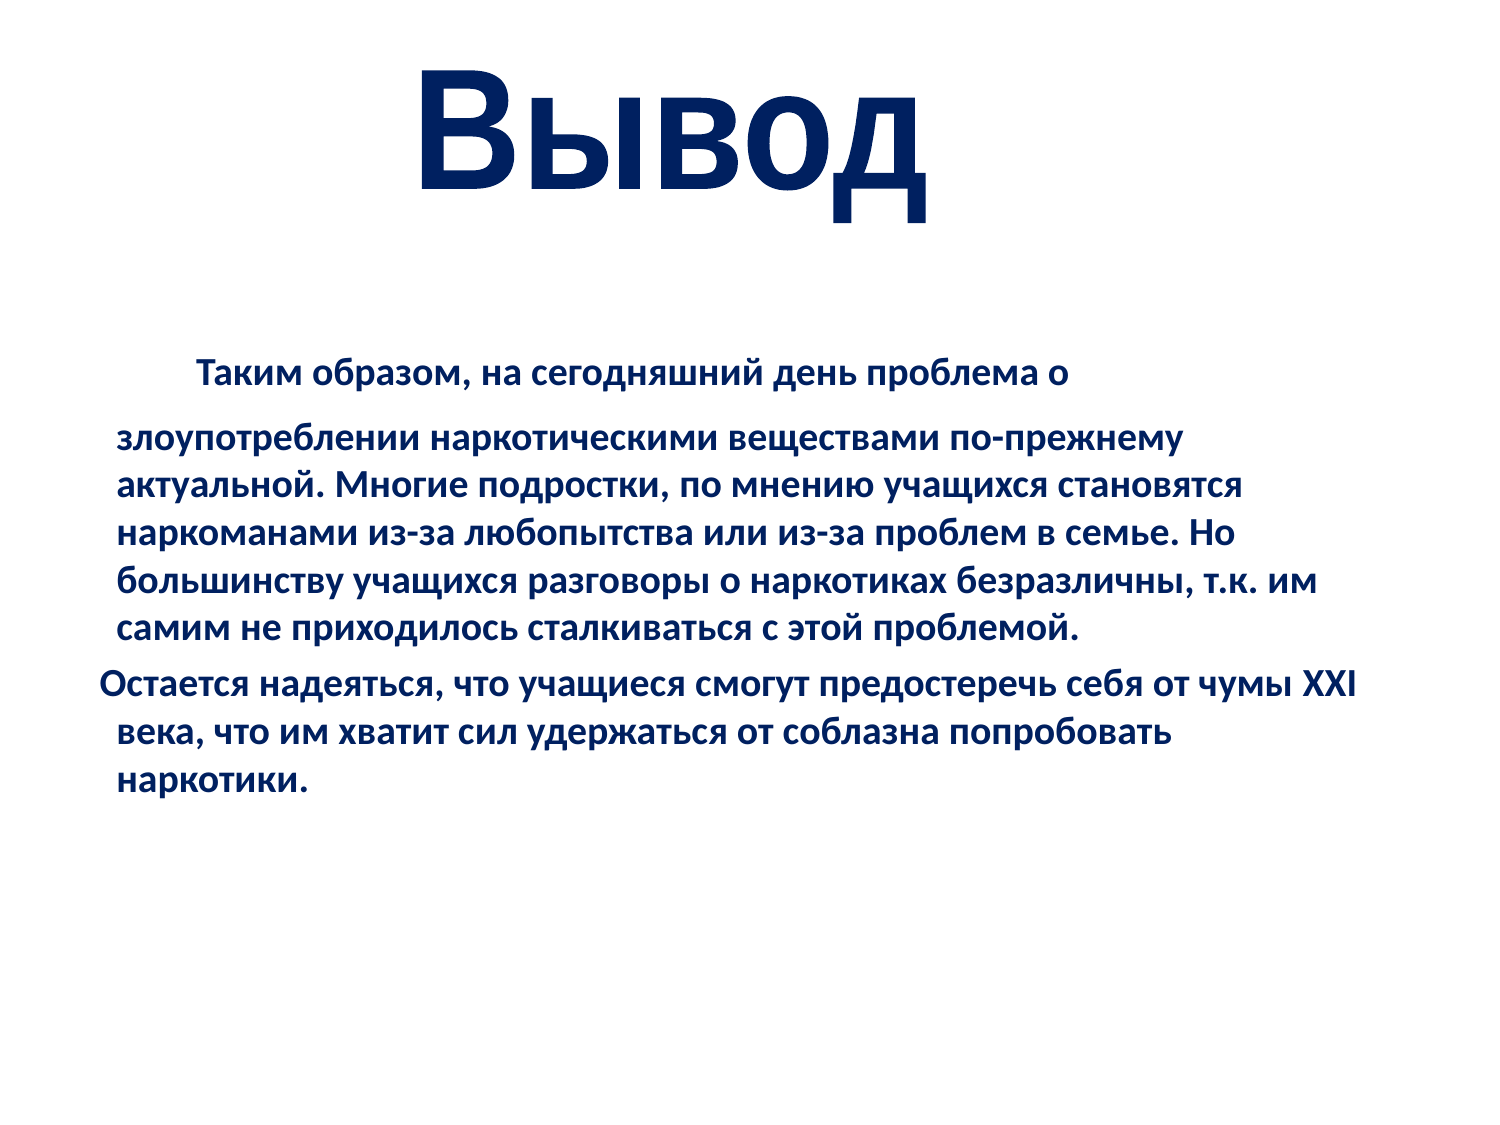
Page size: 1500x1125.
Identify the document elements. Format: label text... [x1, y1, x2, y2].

list Таким образом, на сегодняшний день проблема о злоупотреблении наркотическими веществами по-прежнему актуальной. Многие подростки, по мнению учащихся становятся наркоманами из-за любопытства или из-за проблем в семье. Но большинству учащихся разговоры о наркотиках безразличны, т.к. им самим не приходилось сталкиваться с этой проблемой. Остается надеяться, что учащиеся смогут предостеречь себя от чумы XXI века, что им хватит сил удержаться от соблазна попробовать наркотики. [29, 137, 1380, 813]
